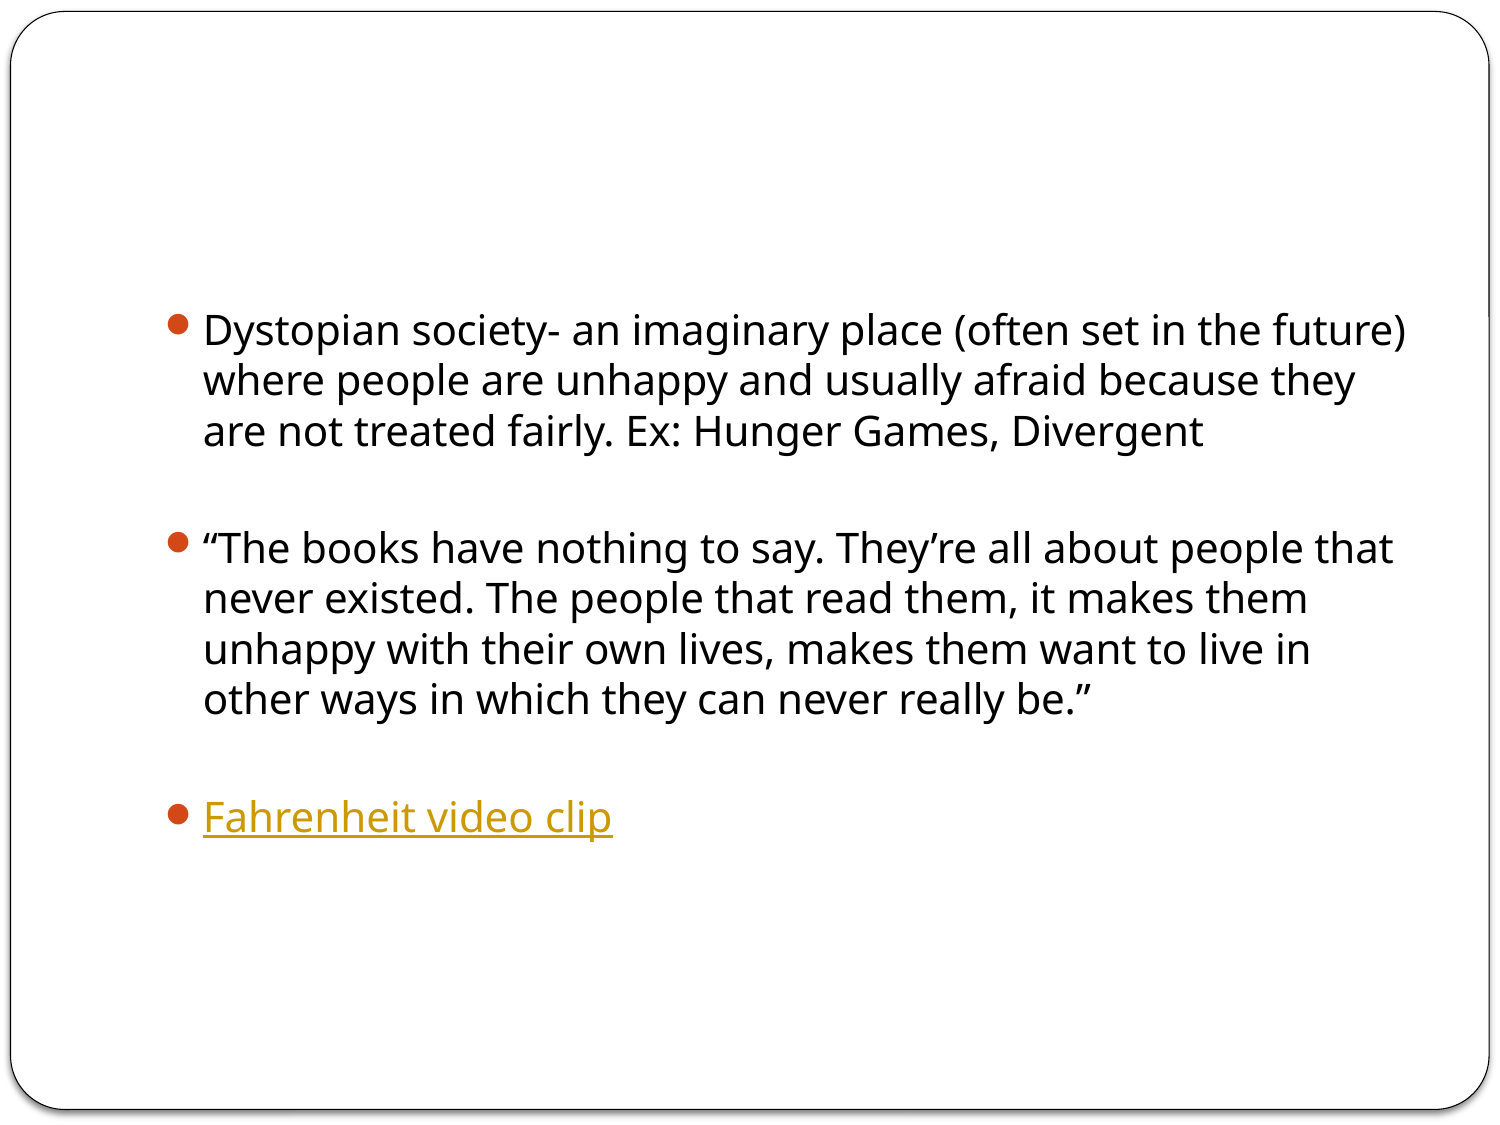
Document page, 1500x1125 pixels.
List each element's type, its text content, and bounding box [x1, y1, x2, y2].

list Dystopian society- an imaginary place (often set in the future) where people are unhappy and usually afraid because they are not treated fairly. Ex: Hunger Games, Divergent “The books have nothing to say. They’re all about people that never existed. The people that read them, it makes them unhappy with their own lives, makes them want to live in other ways in which they can never really be.” Fahrenheit video clip [150, 237, 1425, 988]
